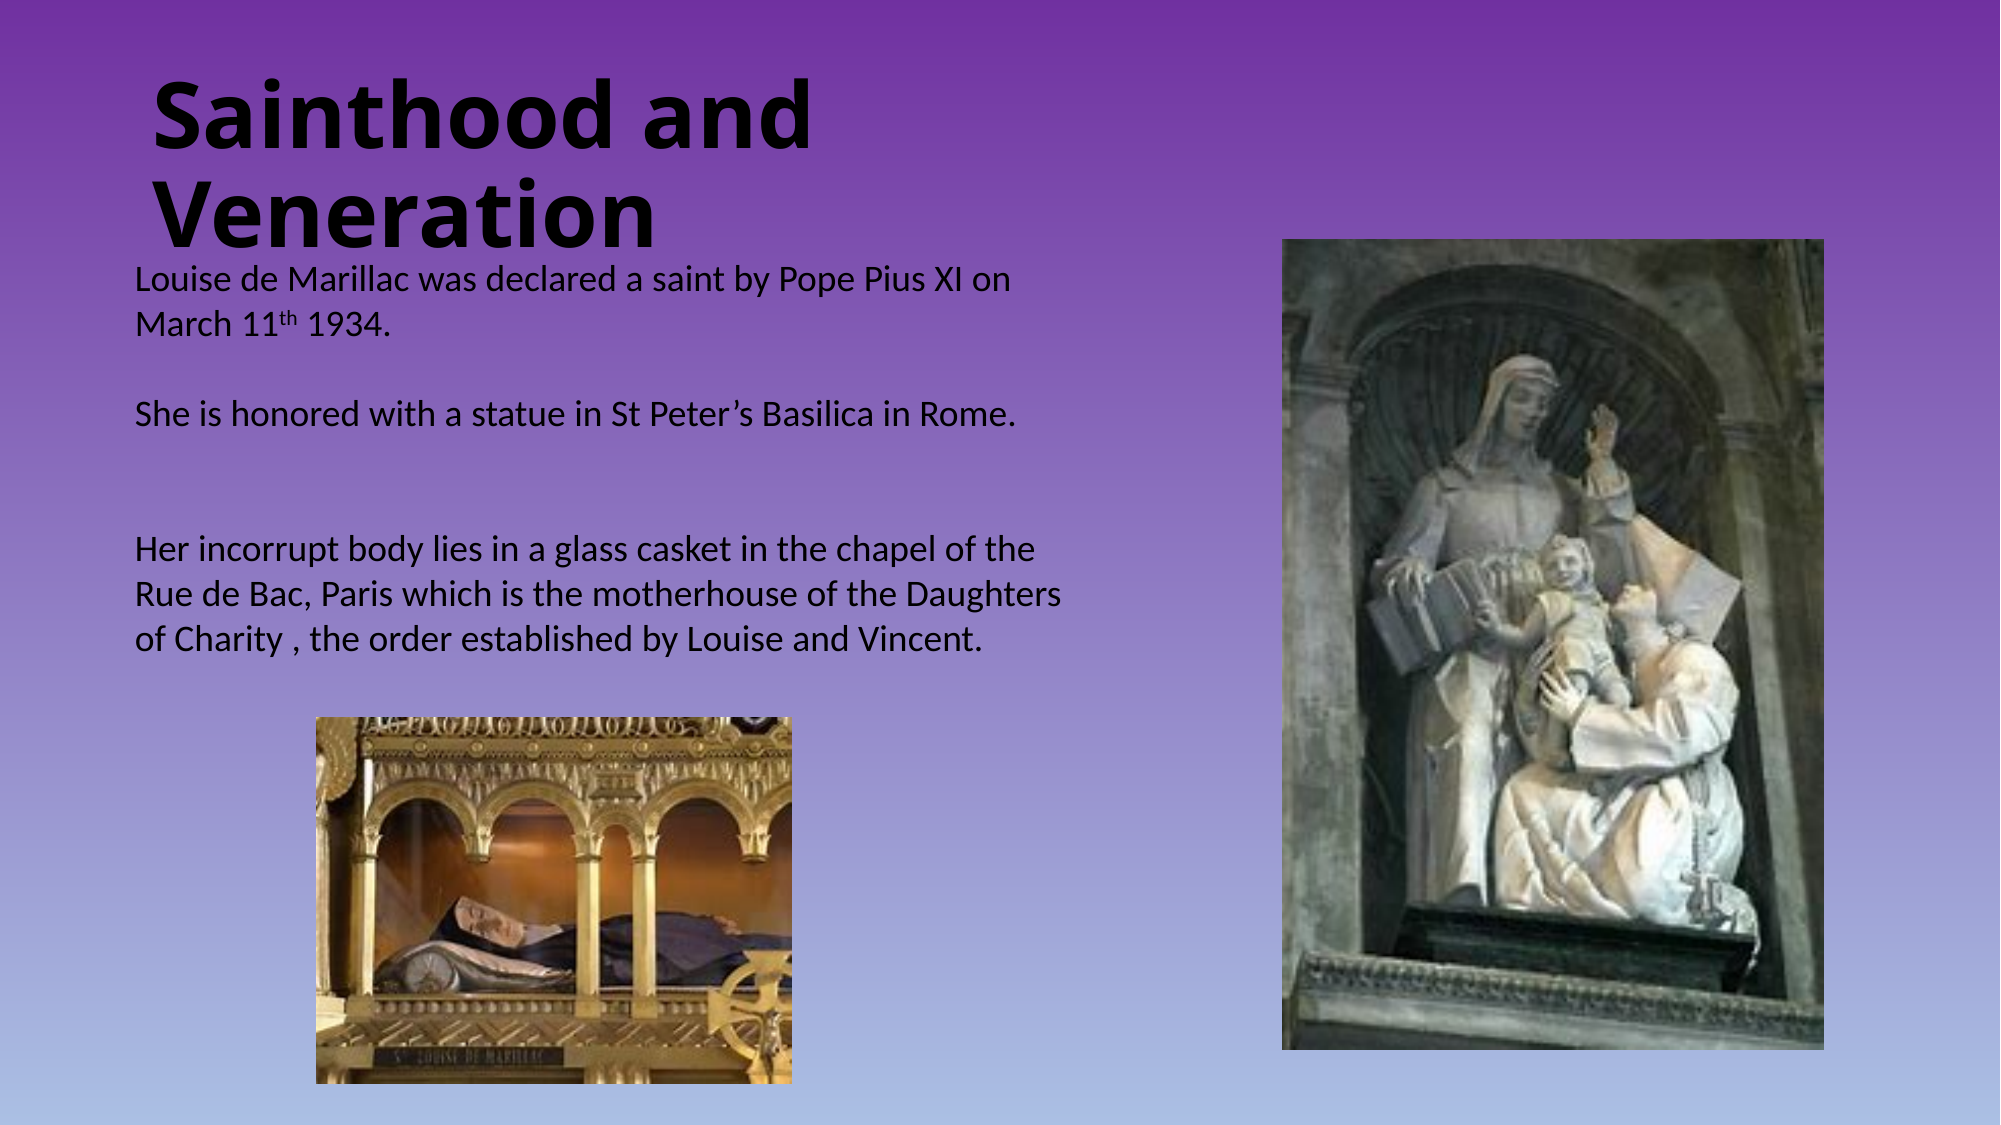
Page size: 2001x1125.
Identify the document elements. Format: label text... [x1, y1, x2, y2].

picture [316, 717, 792, 1084]
picture [1282, 239, 1824, 1050]
text_box Louise de Marillac was declared a saint by Pope Pius XI on March 11th 1934. She is honored with a statue in St Peter’s Basilica in Rome. Her incorrupt body lies in a glass casket in the chapel of the Rue de Bac, Paris which is the motherhouse of the Daughters of Charity , the order established by Louise and Vincent. [119, 247, 1110, 667]
title Sainthood and Veneration [137, 59, 1152, 278]
